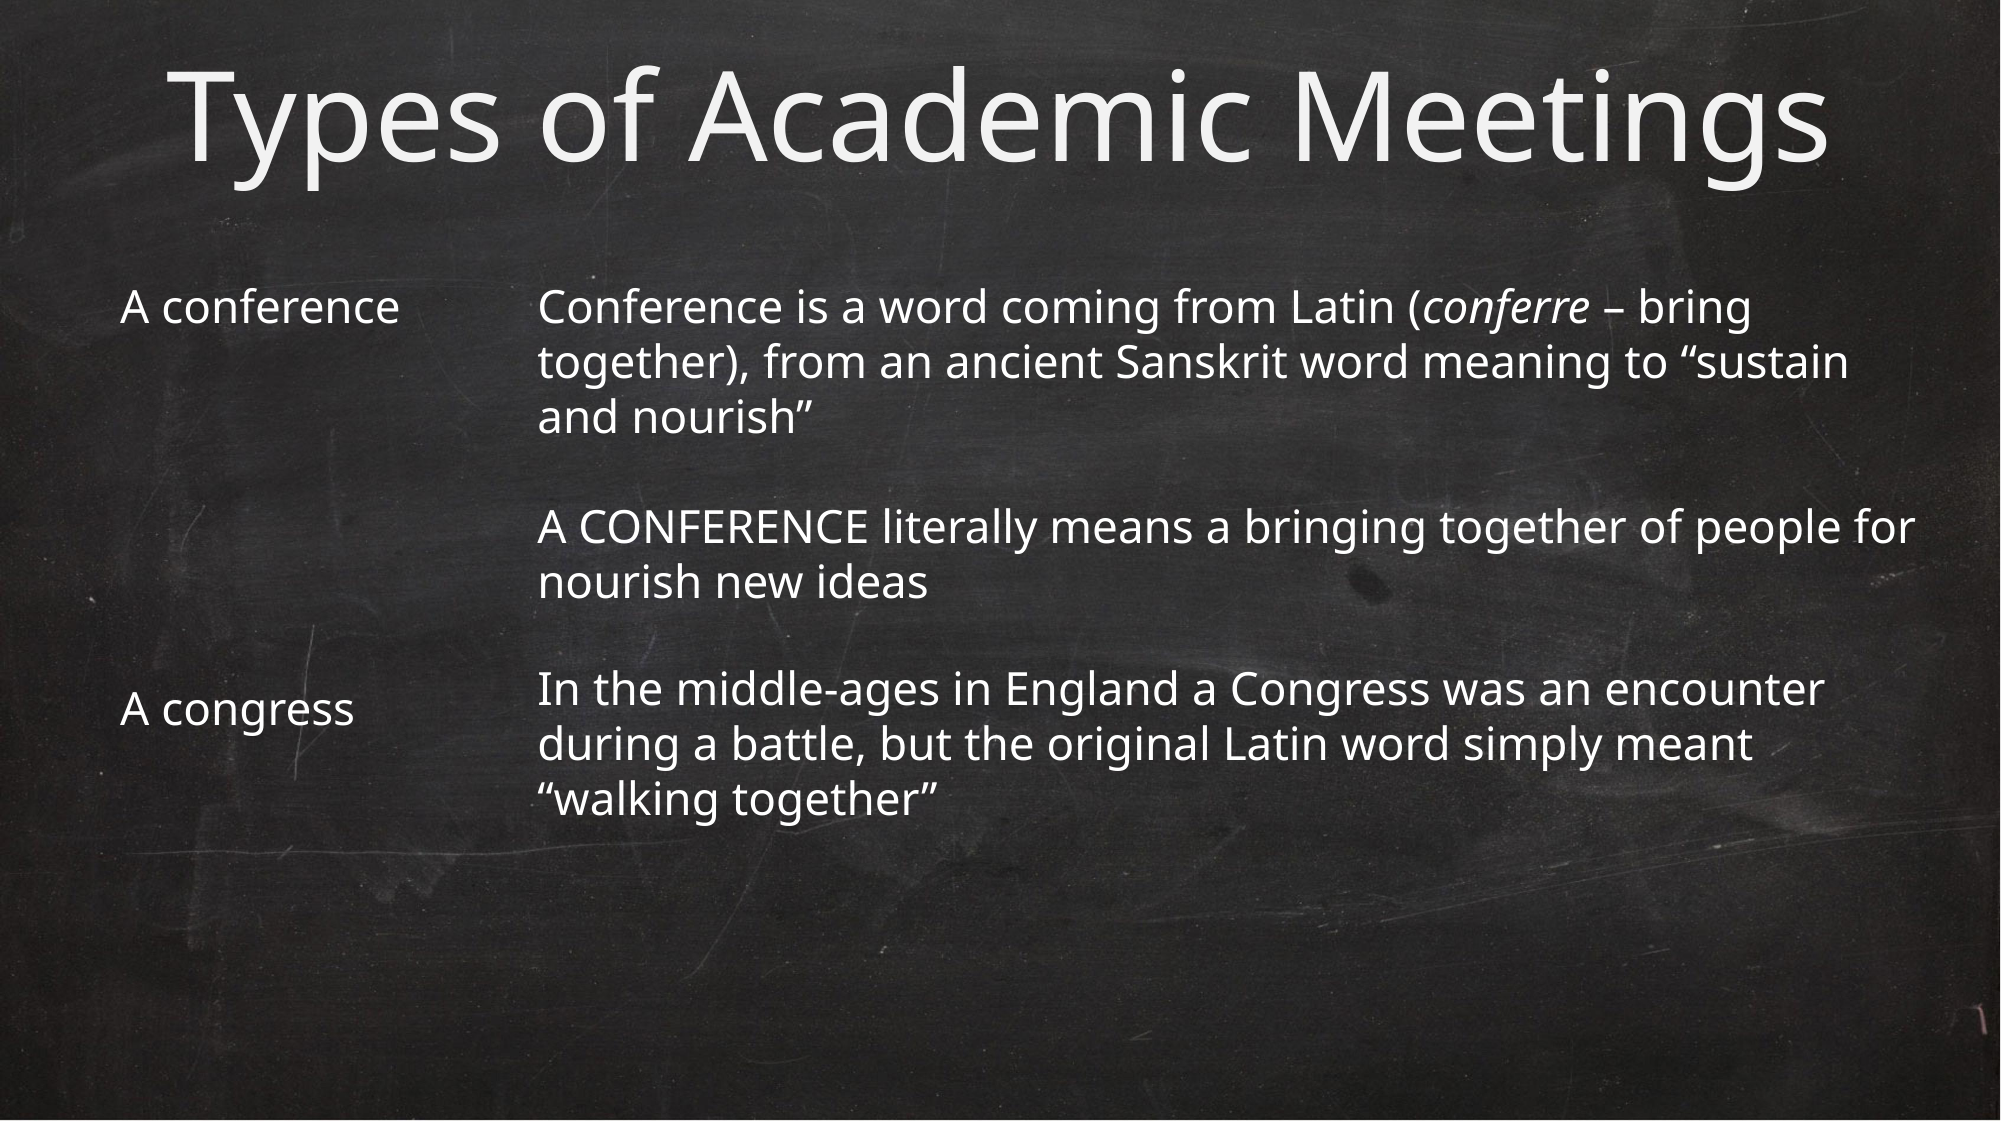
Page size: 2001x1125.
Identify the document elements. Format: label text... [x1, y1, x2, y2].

text_box In the middle-ages in England a Congress was an encounter during a battle, but the original Latin word simply meant “walking together” [522, 652, 1940, 832]
picture [0, 0, 2001, 1125]
text_box A conference [105, 270, 436, 341]
text_box A congress [105, 672, 436, 743]
title Types of Academic Meetings [60, 28, 1940, 197]
text_box Conference is a word coming from Latin (conferre – bring together), from an ancient Sanskrit word meaning to “sustain and nourish” A CONFERENCE literally means a bringing together of people for nourish new ideas [522, 270, 1940, 616]
